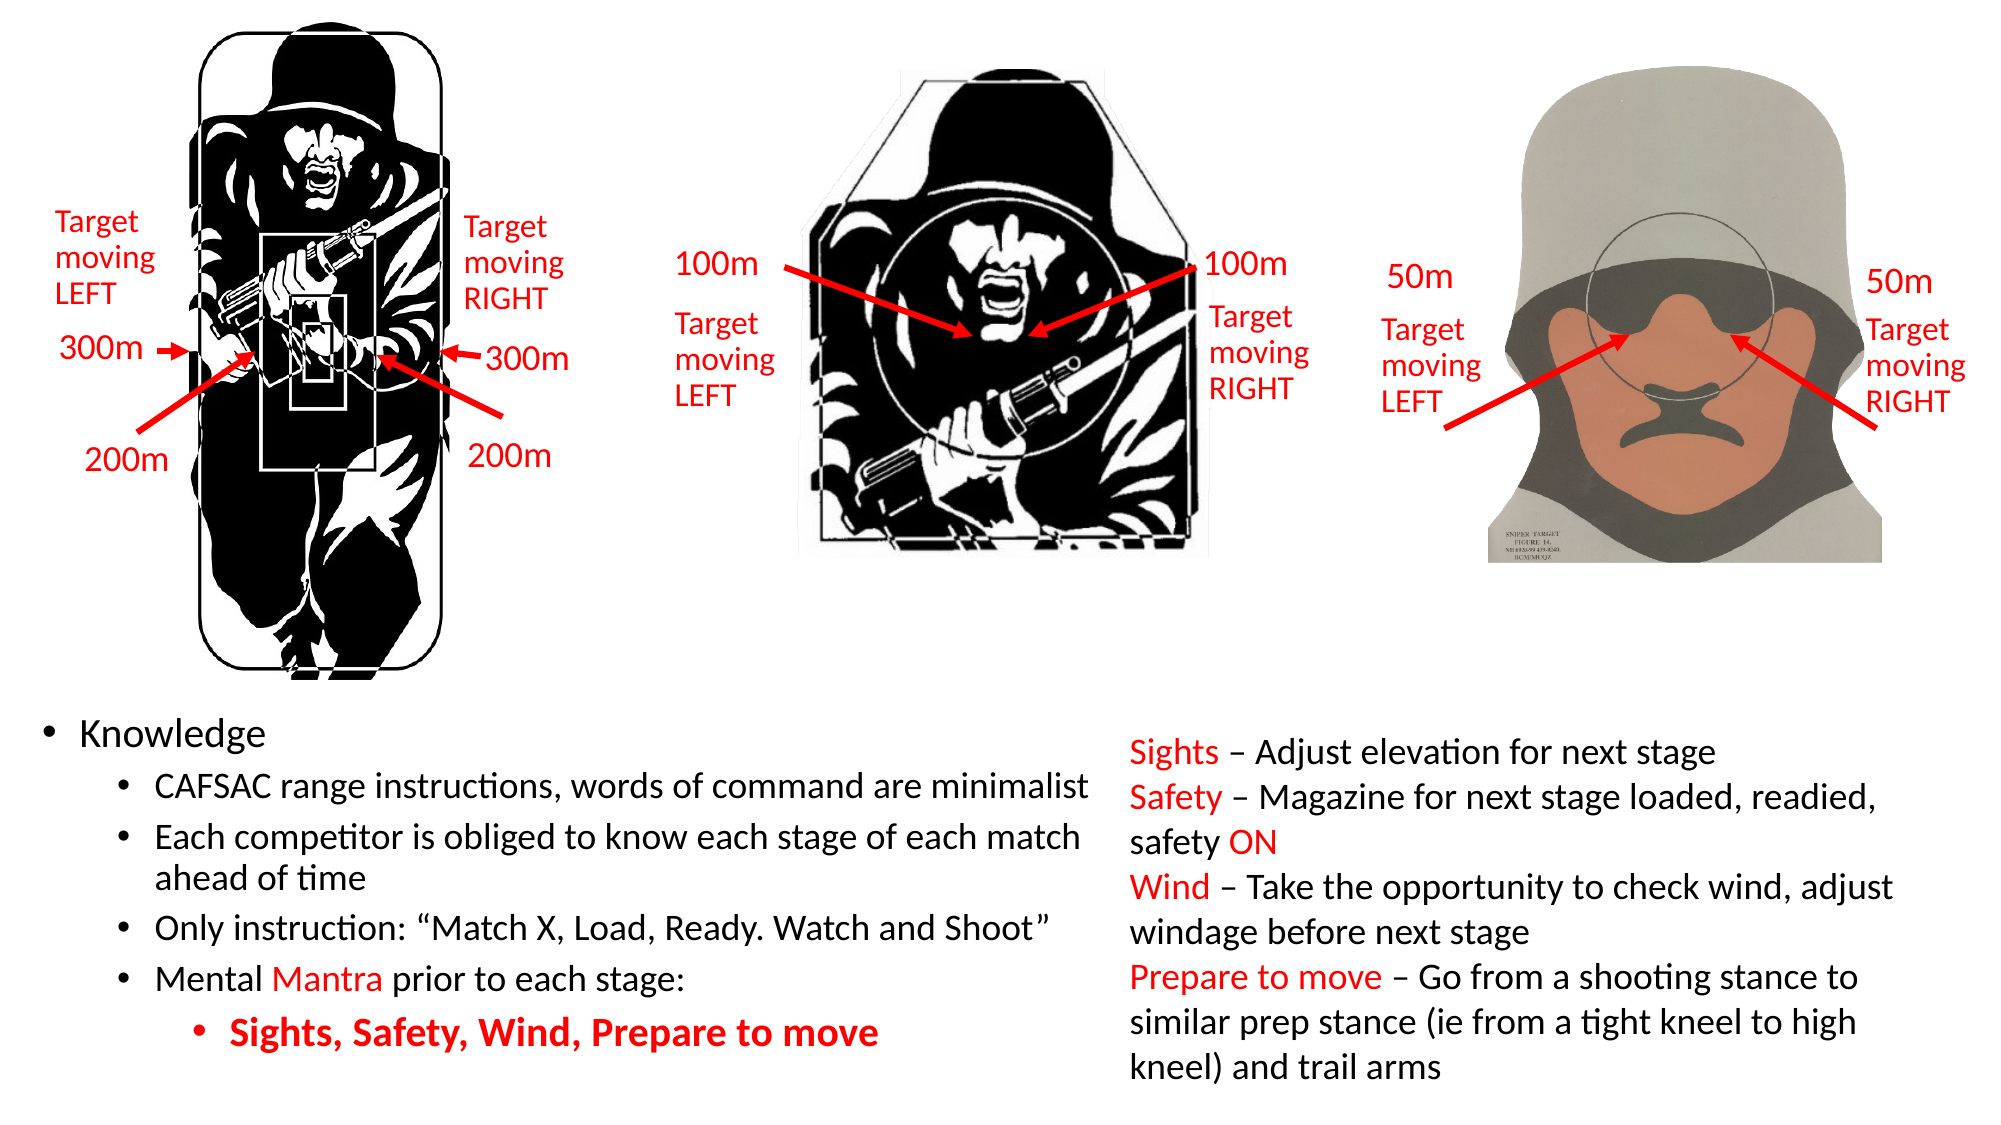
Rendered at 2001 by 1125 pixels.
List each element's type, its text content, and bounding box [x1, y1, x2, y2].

text_box Sights – Adjust elevation for next stage Safety – Magazine for next stage loaded, readied, safety ON Wind – Take the opportunity to check wind, adjust windage before next stage Prepare to move – Go from a shooting stance to similar prep stance (ie from a tight kneel to high kneel) and trail arms [1039, 719, 1933, 1095]
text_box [1366, 63, 2000, 564]
text_box Knowledge CAFSAC range instructions, words of command are minimalist Each competitor is obliged to know each stage of each match ahead of time Only instruction: “Match X, Load, Ready. Watch and Shoot” Mental Mantra prior to each stage: Sights, Safety, Wind, Prepare to move [27, 703, 1107, 1125]
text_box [658, 69, 1351, 558]
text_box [40, 22, 606, 680]
